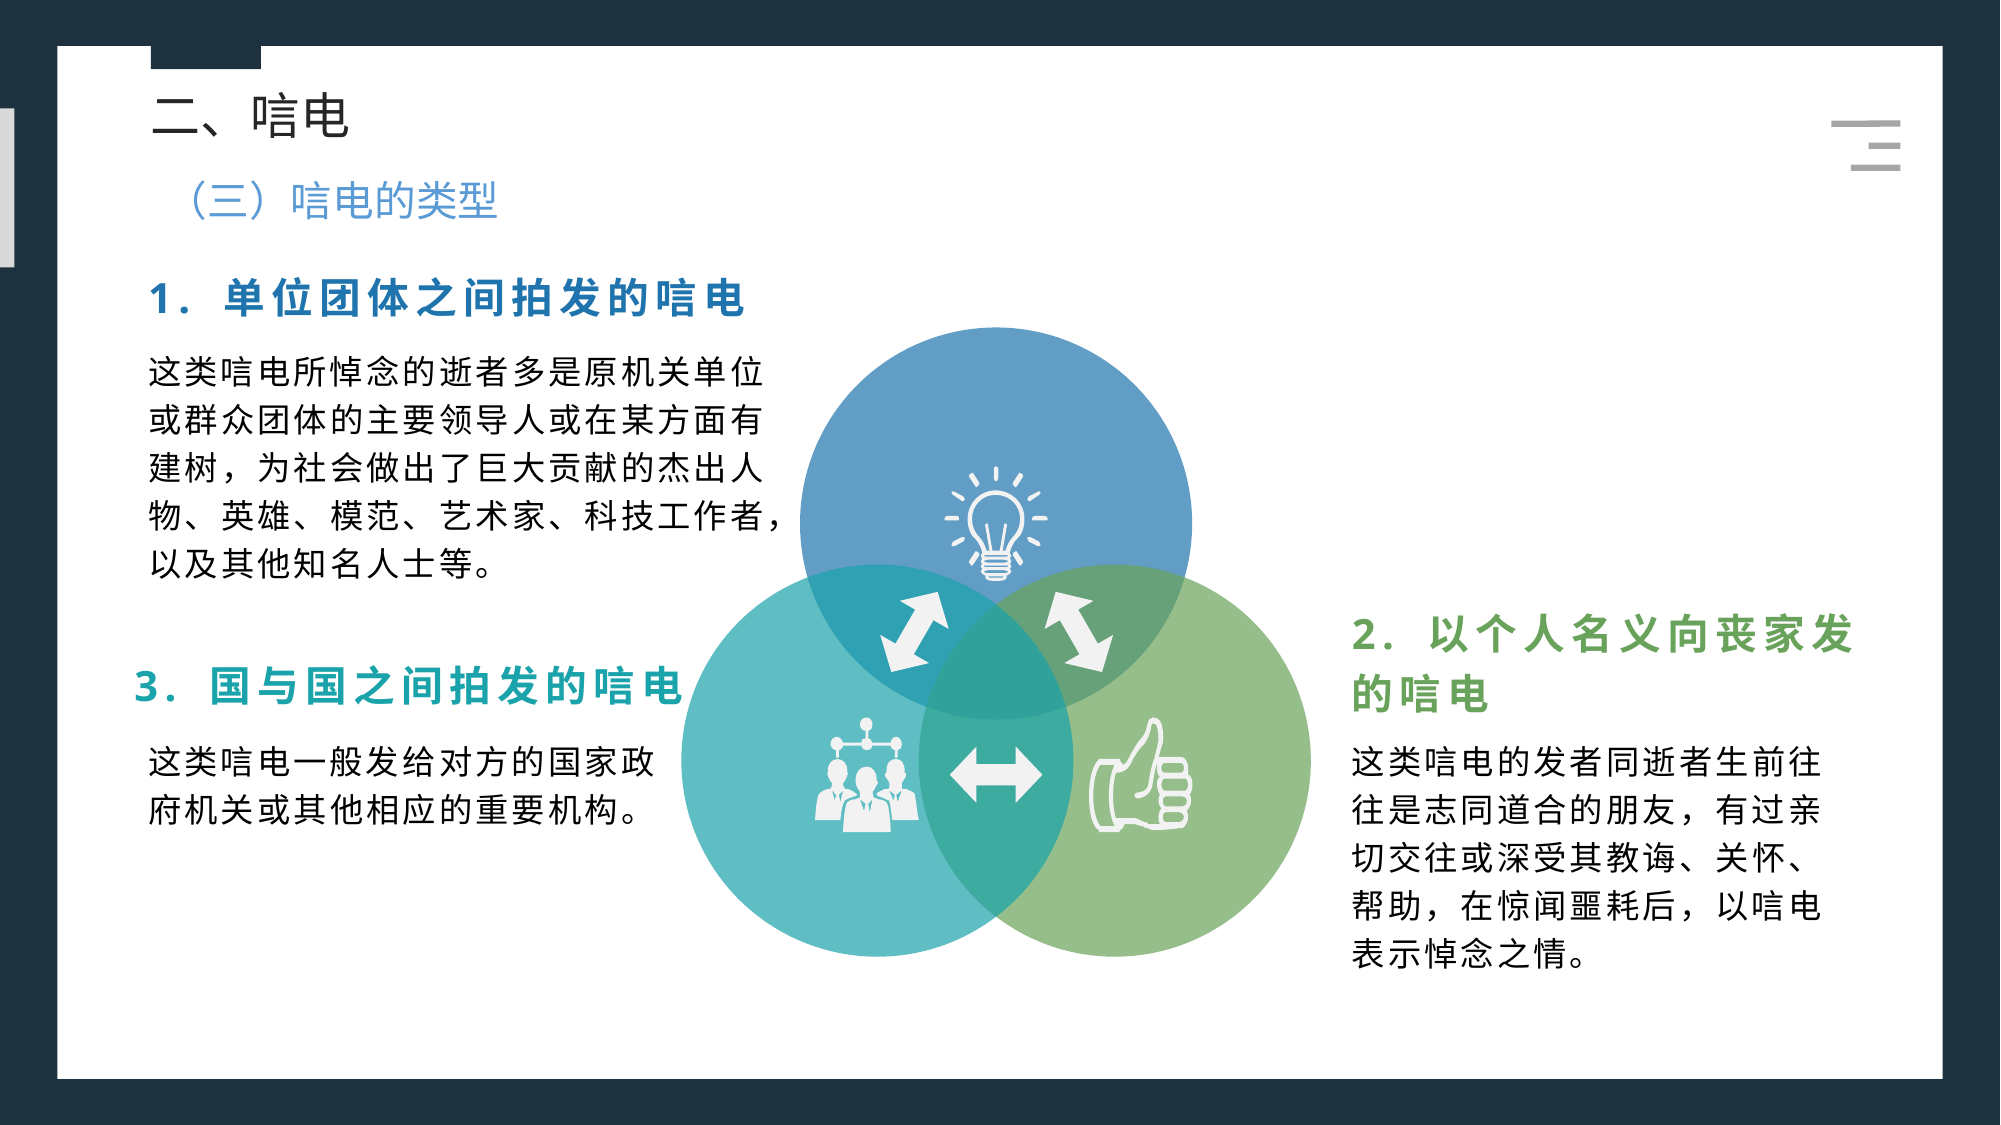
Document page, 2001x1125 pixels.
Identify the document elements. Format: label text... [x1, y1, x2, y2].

text_box [798, 326, 1194, 602]
text_box [1031, 515, 1048, 521]
text_box [1042, 590, 1115, 674]
text_box [951, 491, 965, 501]
text_box 2. 以个人名义向丧家发的唁电 [1337, 580, 1882, 728]
text_box [996, 563, 1312, 958]
text_box [815, 759, 858, 821]
text_box [1012, 472, 1024, 488]
text_box [951, 537, 965, 547]
text_box 这类唁电的发者同逝者生前往往是志同道合的朋友，有过亲切交往或深受其教诲、关怀、帮助，在惊闻噩耗后，以唁电表示悼念之情。 [1337, 733, 1874, 1005]
text_box 二、唁电 [150, 77, 622, 142]
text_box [1831, 123, 1901, 168]
text_box [967, 490, 1025, 581]
text_box [1027, 537, 1041, 547]
text_box [1089, 717, 1193, 833]
text_box 这类唁电一般发给对方的国家政府机关或其他相应的重要机构。 [133, 733, 677, 882]
text_box 这类唁电所悼念的逝者多是原机关单位或群众团体的主要领导人或在某方面有建树，为社会做出了巨大贡献的杰出人物、英雄、模范、艺术家、科技工作者，以及其他知名人士等。 [133, 343, 798, 612]
text_box [878, 590, 951, 674]
text_box （三）唁电的类型 [150, 142, 1138, 233]
text_box [944, 515, 959, 521]
text_box 1. 单位团体之间拍发的唁电 [133, 233, 841, 344]
text_box [0, 107, 15, 268]
text_box 3. 国与国之间拍发的唁电 [119, 633, 703, 718]
text_box [948, 743, 1044, 806]
text_box [843, 759, 919, 833]
text_box [680, 563, 1075, 958]
text_box [969, 472, 980, 488]
text_box [993, 466, 999, 482]
text_box [830, 717, 902, 758]
text_box [1027, 491, 1041, 501]
